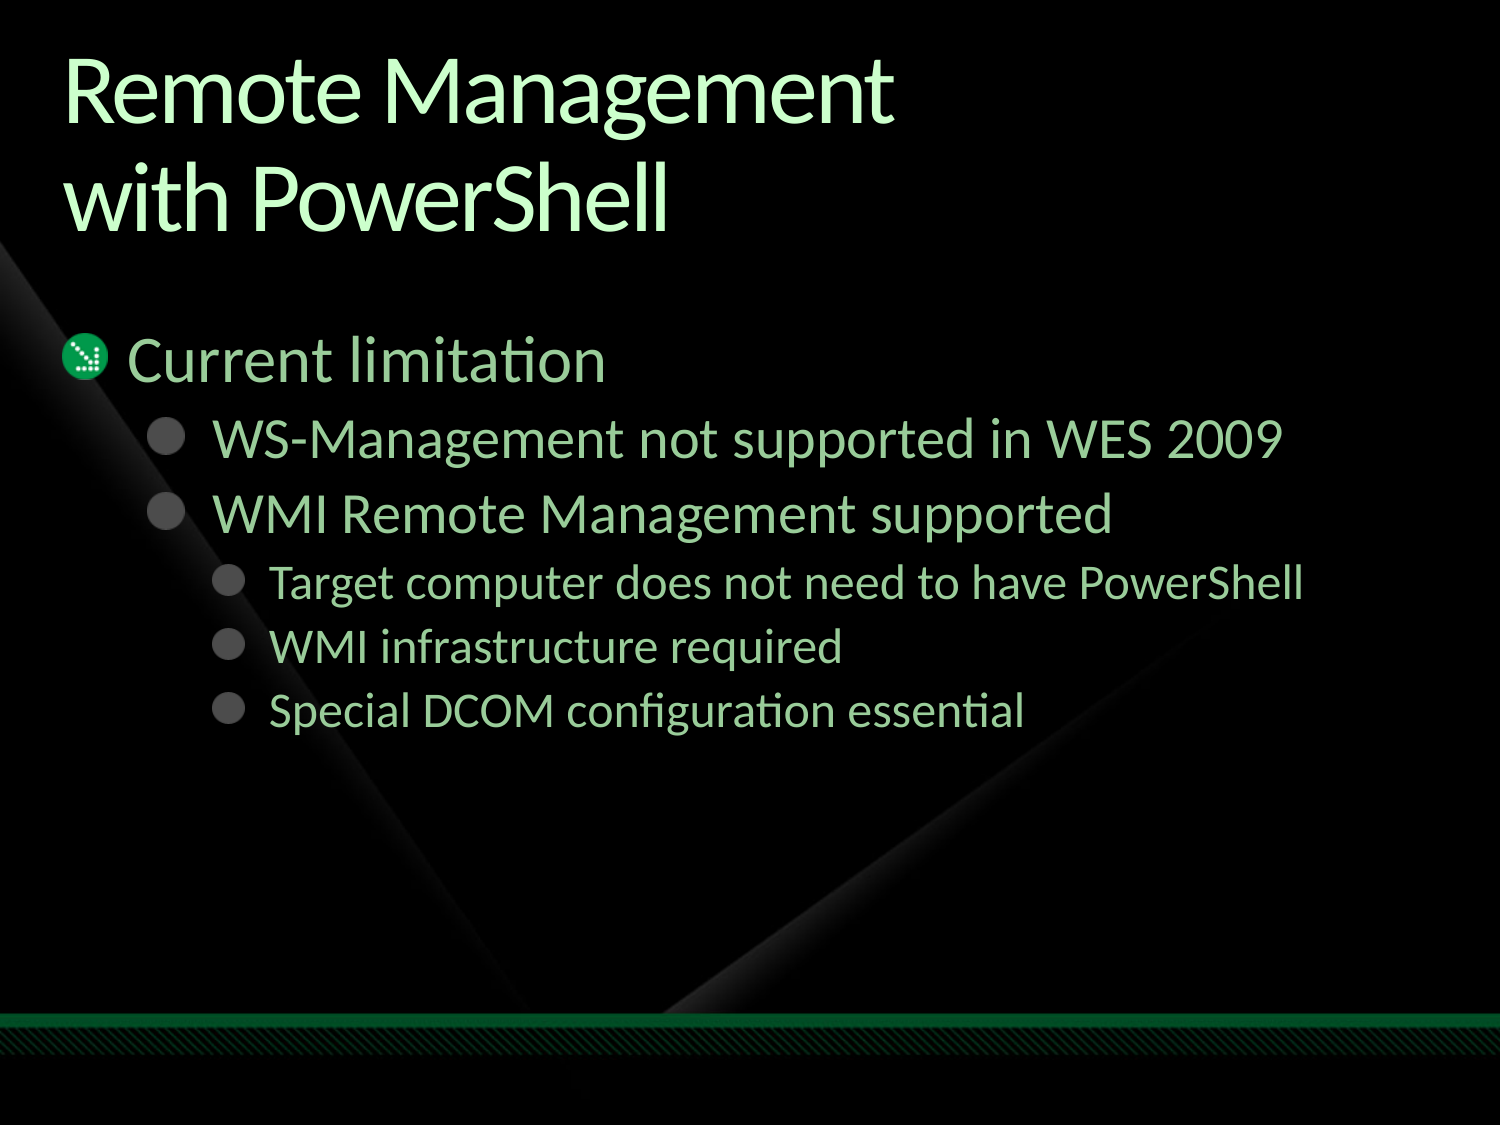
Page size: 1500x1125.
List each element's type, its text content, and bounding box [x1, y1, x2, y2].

picture [0, 0, 1500, 1125]
title Remote Management with PowerShell [62, 37, 1438, 231]
list Current limitation WS-Management not supported in WES 2009 WMI Remote Management supported Target computer does not need to have PowerShell WMI infrastructure required Special DCOM configuration essential [62, 231, 1438, 595]
